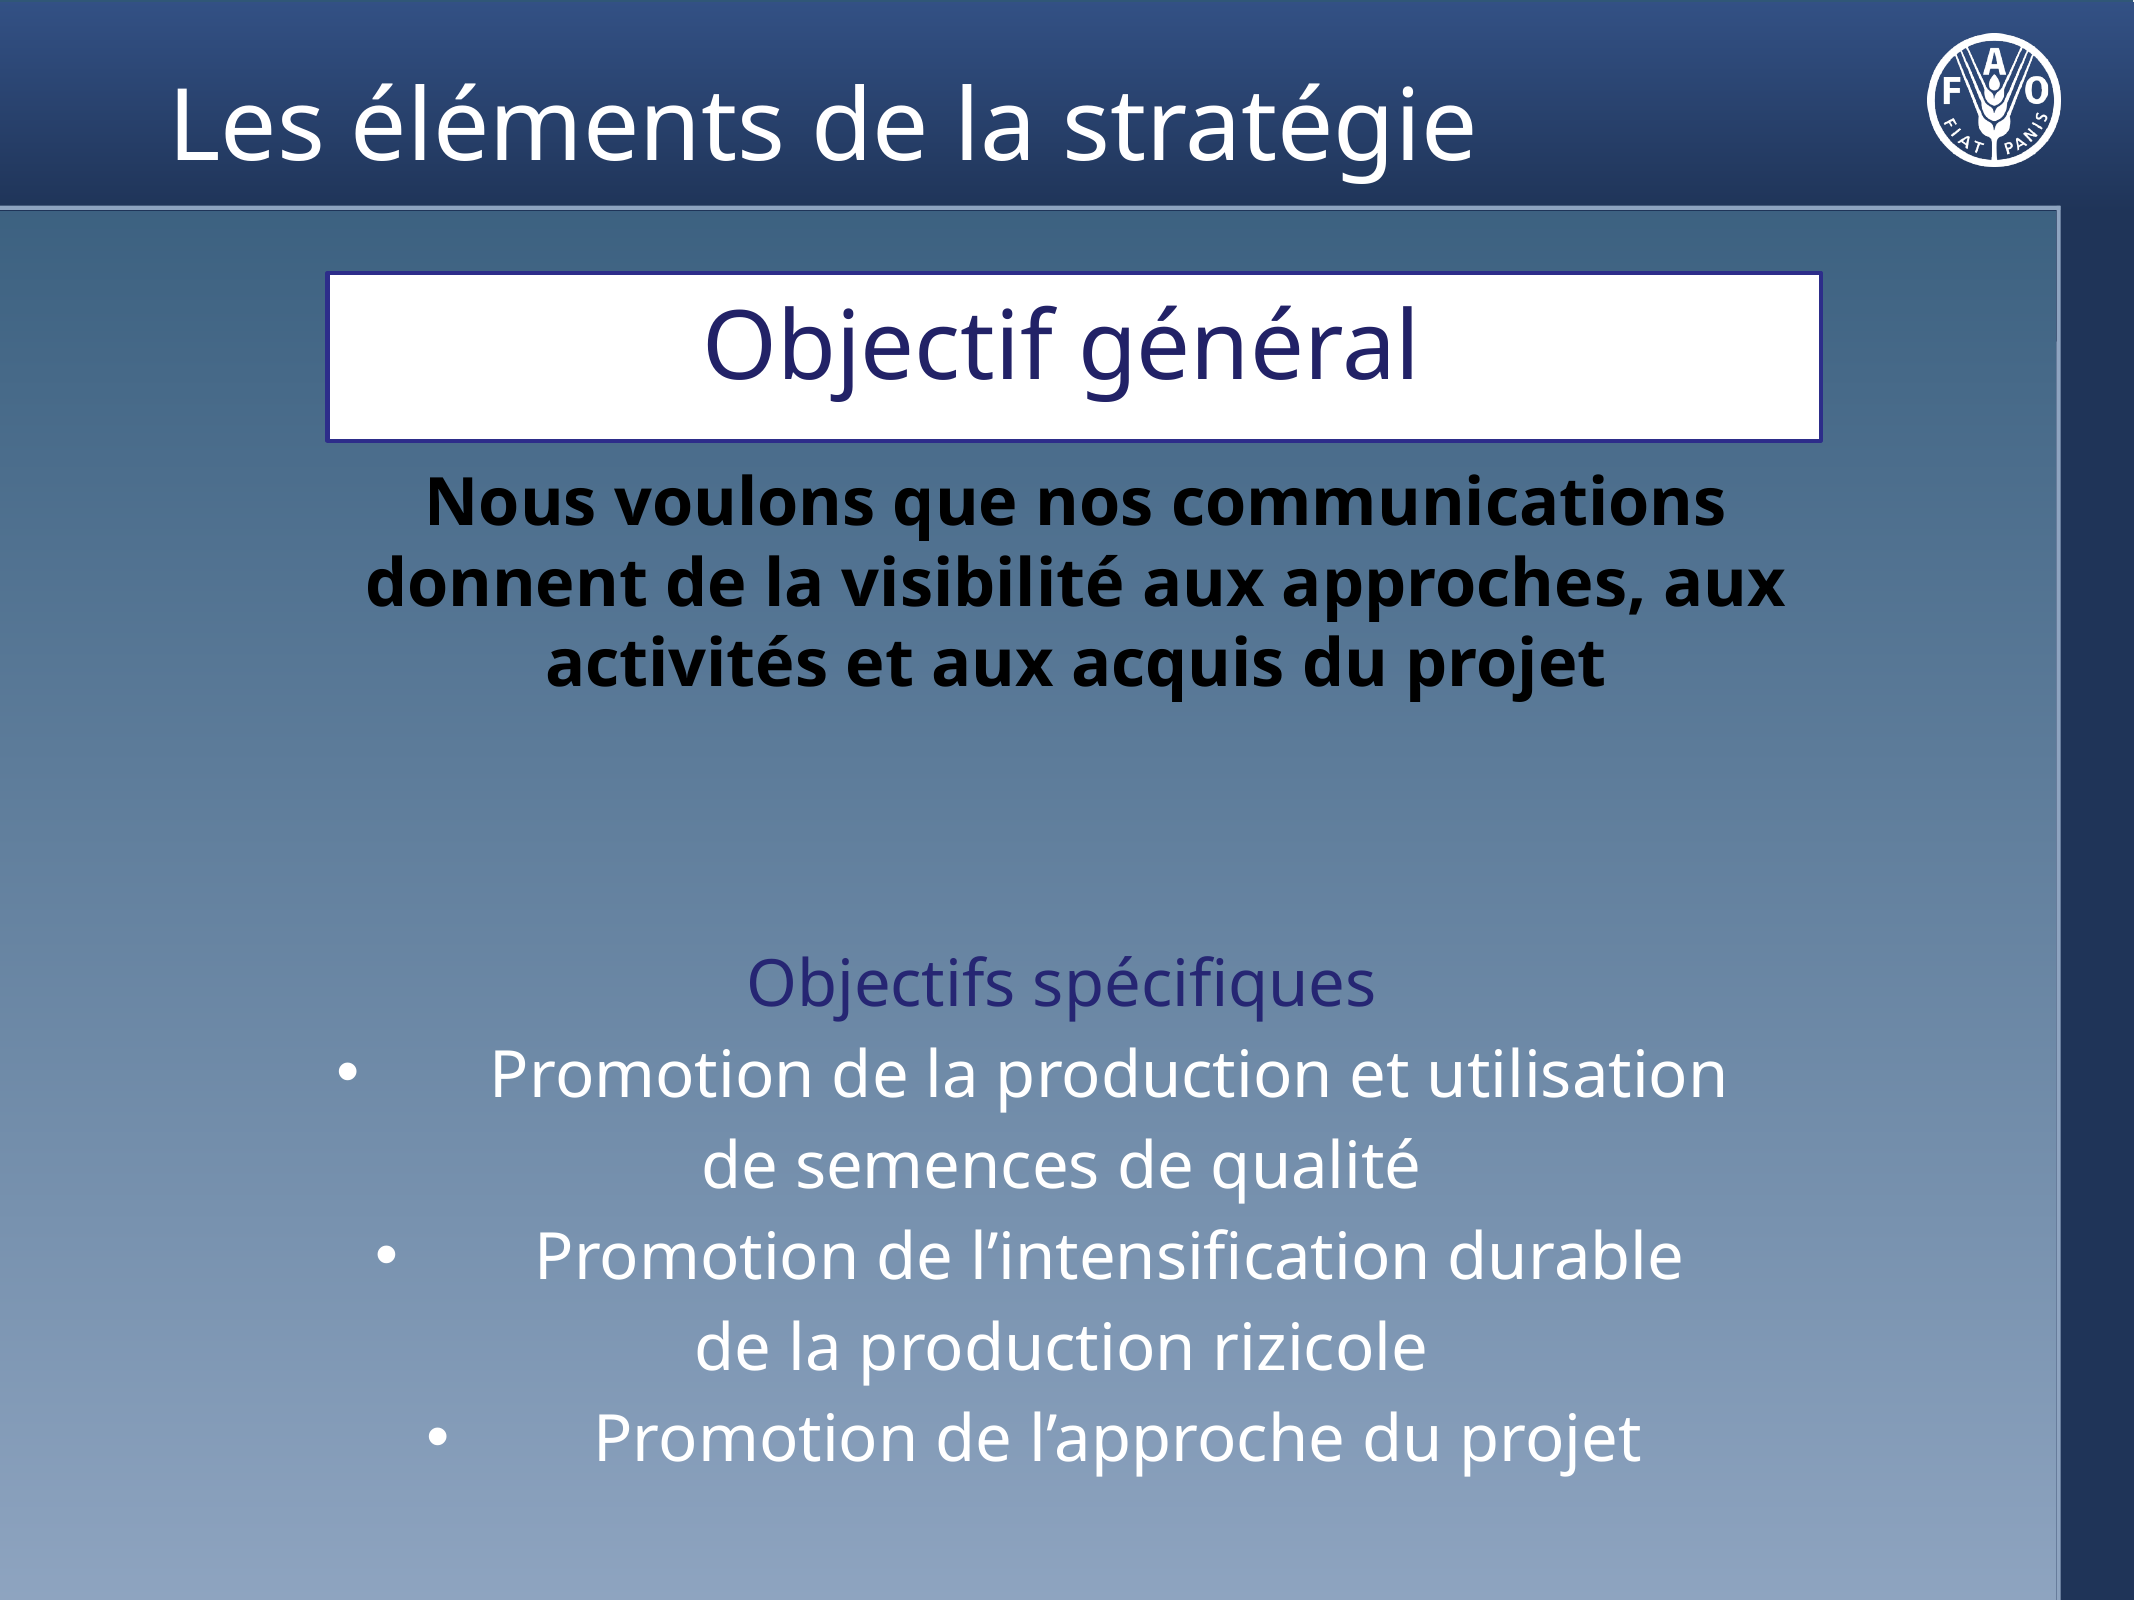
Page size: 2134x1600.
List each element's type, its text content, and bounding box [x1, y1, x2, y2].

text_box Objectif général [325, 271, 1823, 443]
title Les éléments de la stratégie [159, 26, 1974, 215]
text_box Objectifs spécifiques Promotion de la production et utilisation de semences de qualité Promotion de l’intensification durable de la production rizicole Promotion de l’approche du projet [154, 930, 1969, 1492]
picture [1974, 33, 2061, 167]
subtitle Nous voulons que nos communications donnent de la visibilité aux approches, aux activités et aux acquis du projet [329, 448, 1823, 858]
